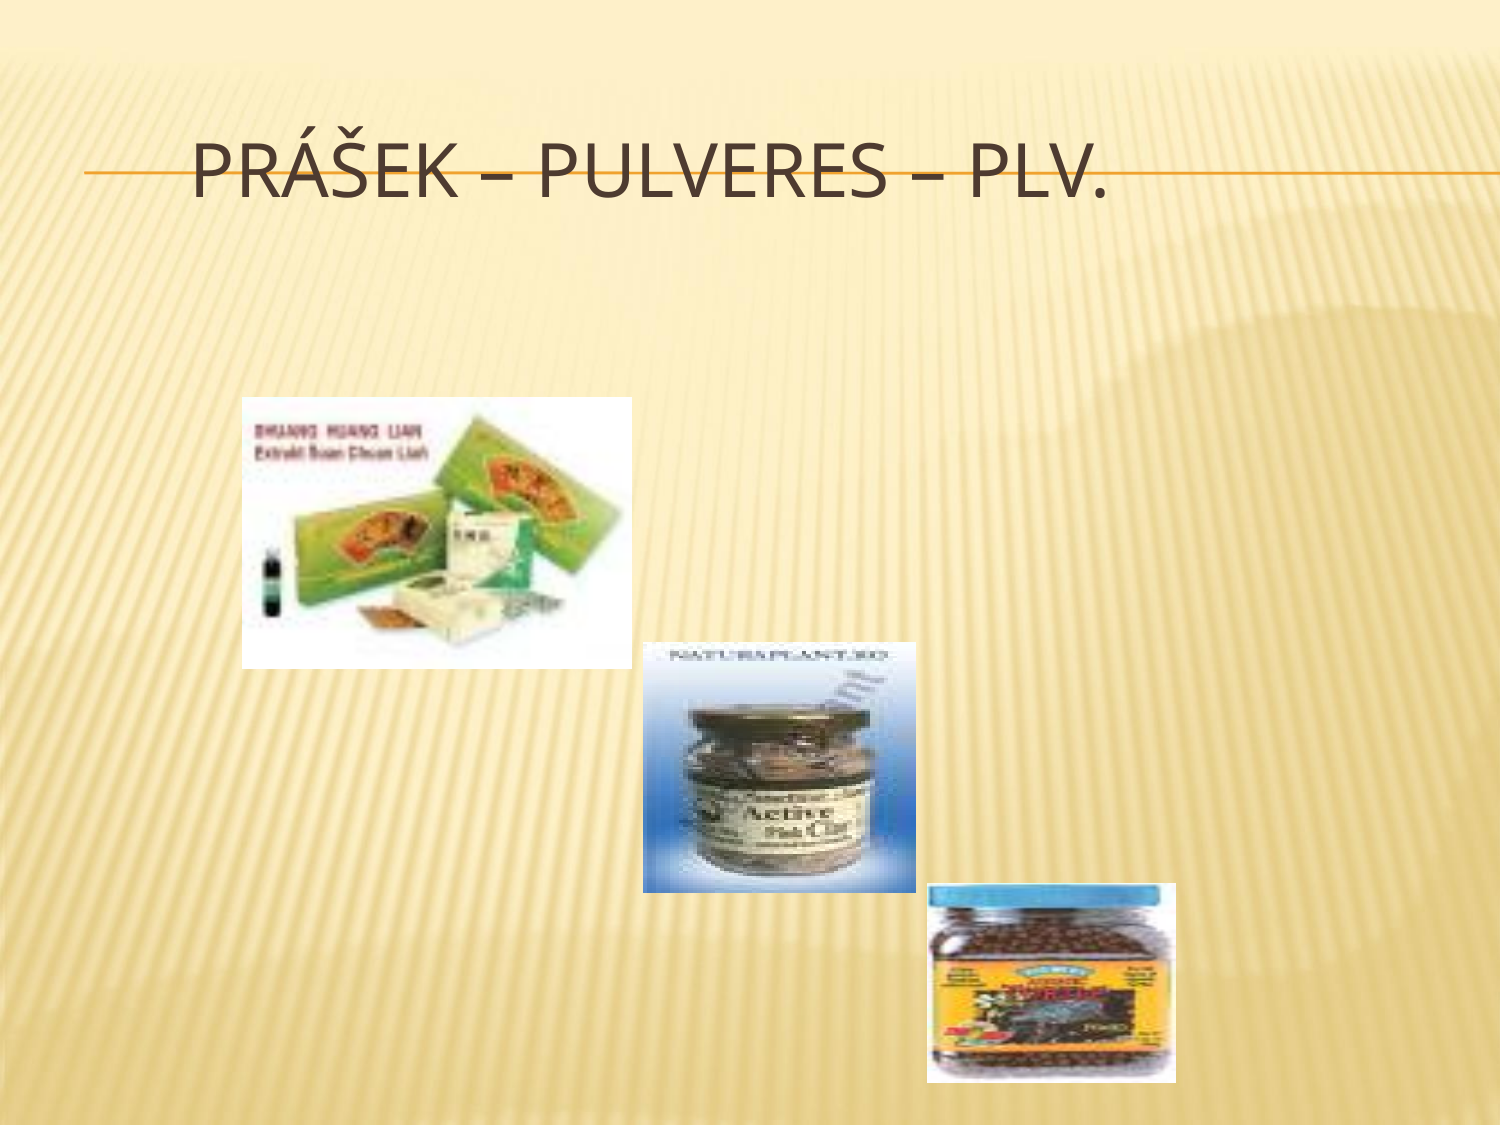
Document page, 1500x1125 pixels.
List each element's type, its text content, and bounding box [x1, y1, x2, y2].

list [241, 396, 633, 670]
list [926, 883, 1176, 1083]
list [643, 641, 916, 894]
picture [0, 0, 1500, 1125]
title Prášek – pulveres – plv. [174, 50, 1413, 285]
